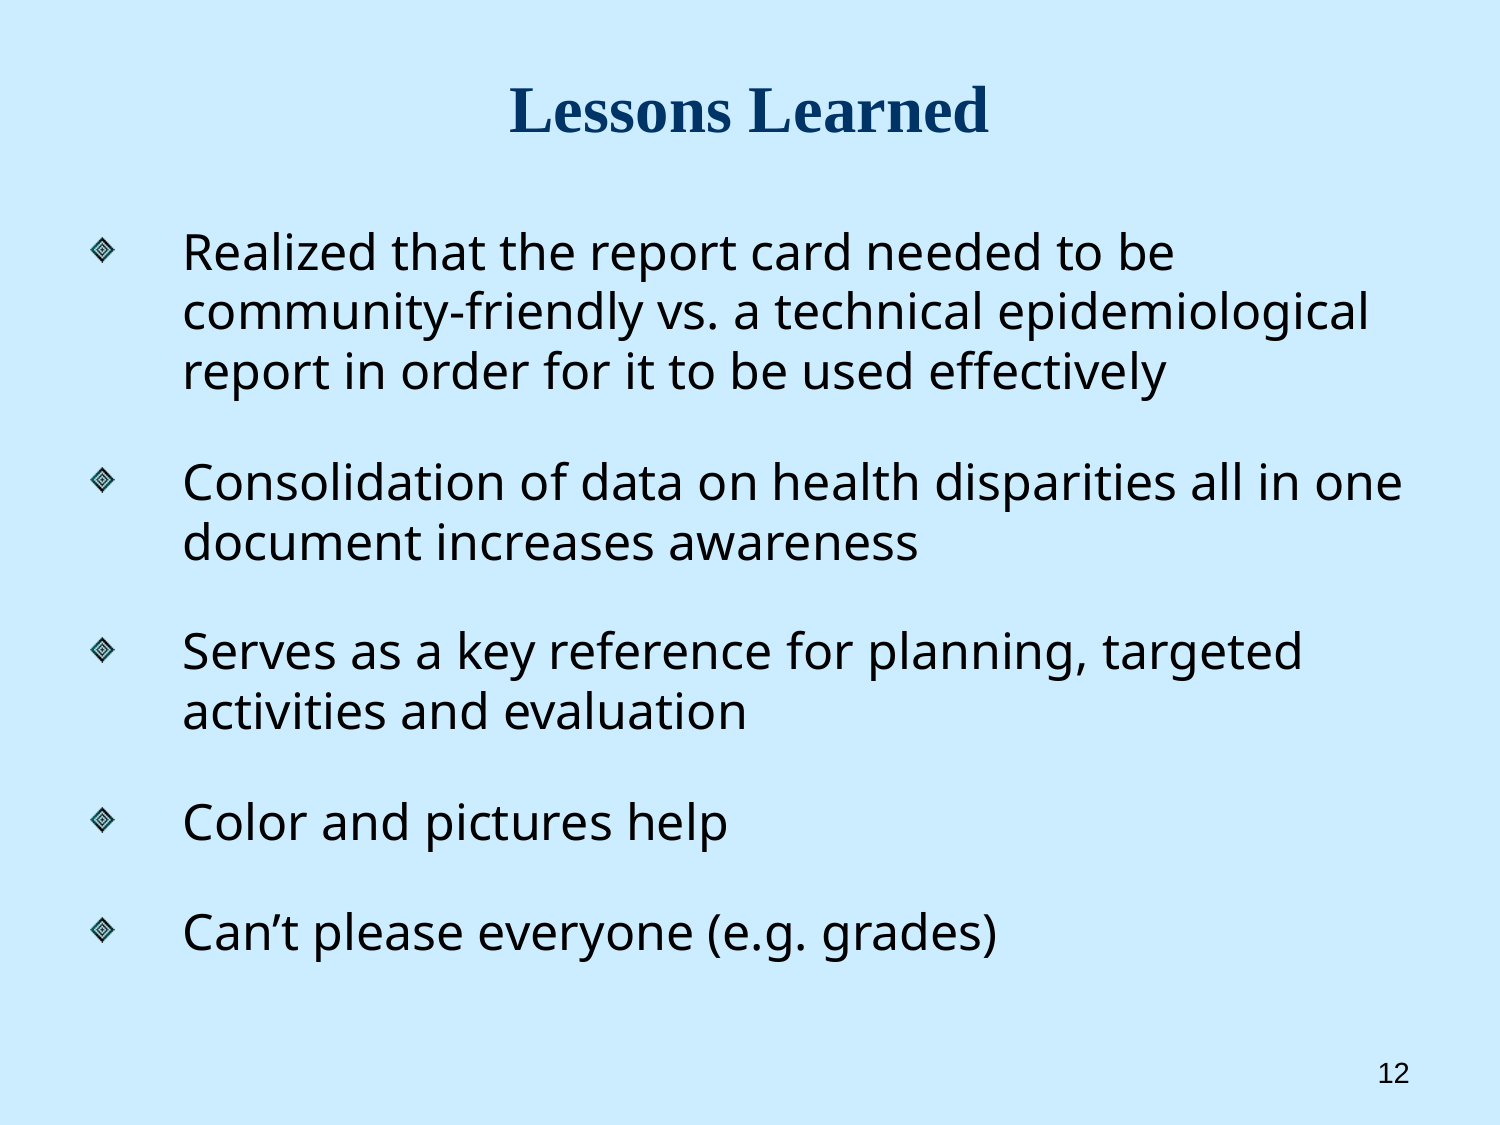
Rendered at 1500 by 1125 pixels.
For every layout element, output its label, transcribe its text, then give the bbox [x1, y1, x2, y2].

picture [90, 467, 115, 493]
picture [90, 807, 115, 833]
picture [90, 917, 115, 943]
slide_number 12 [1074, 1046, 1426, 1125]
picture [90, 237, 115, 263]
picture [90, 637, 115, 663]
list Realized that the report card needed to be community-friendly vs. a technical epidemiological report in order for it to be used effectively Consolidation of data on health disparities all in one document increases awareness Serves as a key reference for planning, targeted activities and evaluation Color and pictures help Can’t please everyone (e.g. grades) [74, 212, 1426, 956]
title Lessons Learned [74, 37, 1426, 176]
